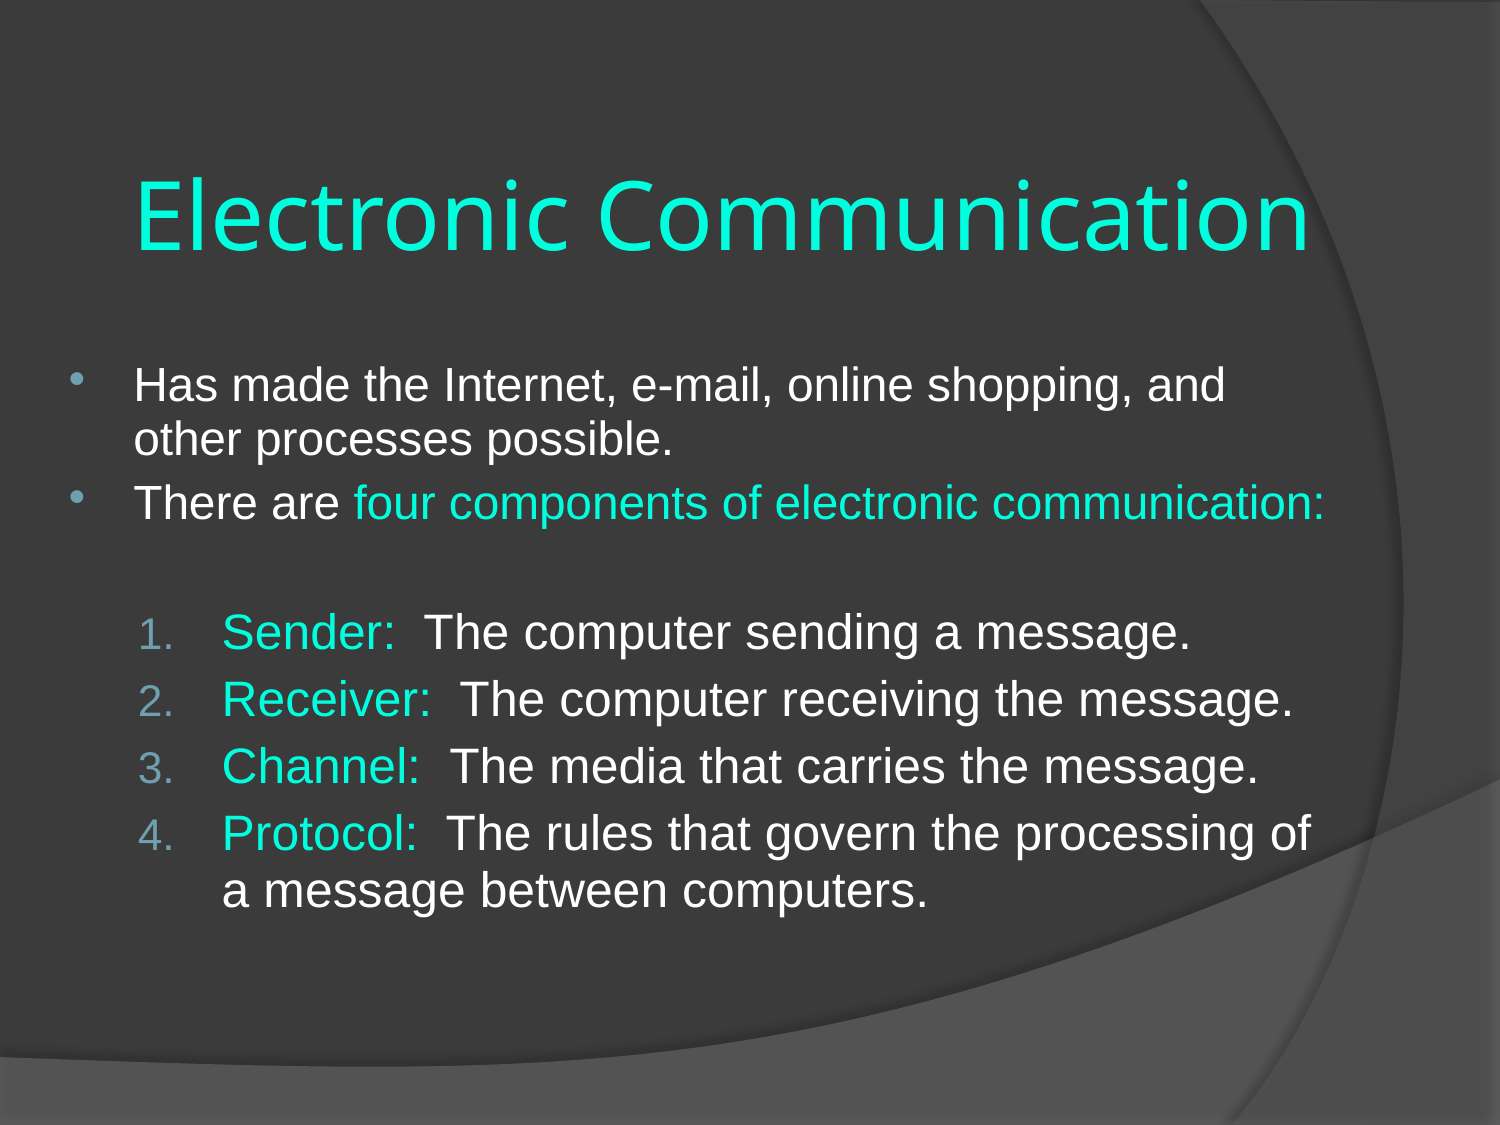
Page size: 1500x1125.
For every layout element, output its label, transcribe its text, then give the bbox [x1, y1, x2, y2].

list Has made the Internet, e-mail, online shopping, and other processes possible. There are four components of electronic communication: Sender: The computer sending a message. Receiver: The computer receiving the message. Channel: The media that carries the message. Protocol: The rules that govern the processing of a message between computers. [50, 350, 1350, 975]
title Electronic Communication [125, 137, 1465, 288]
